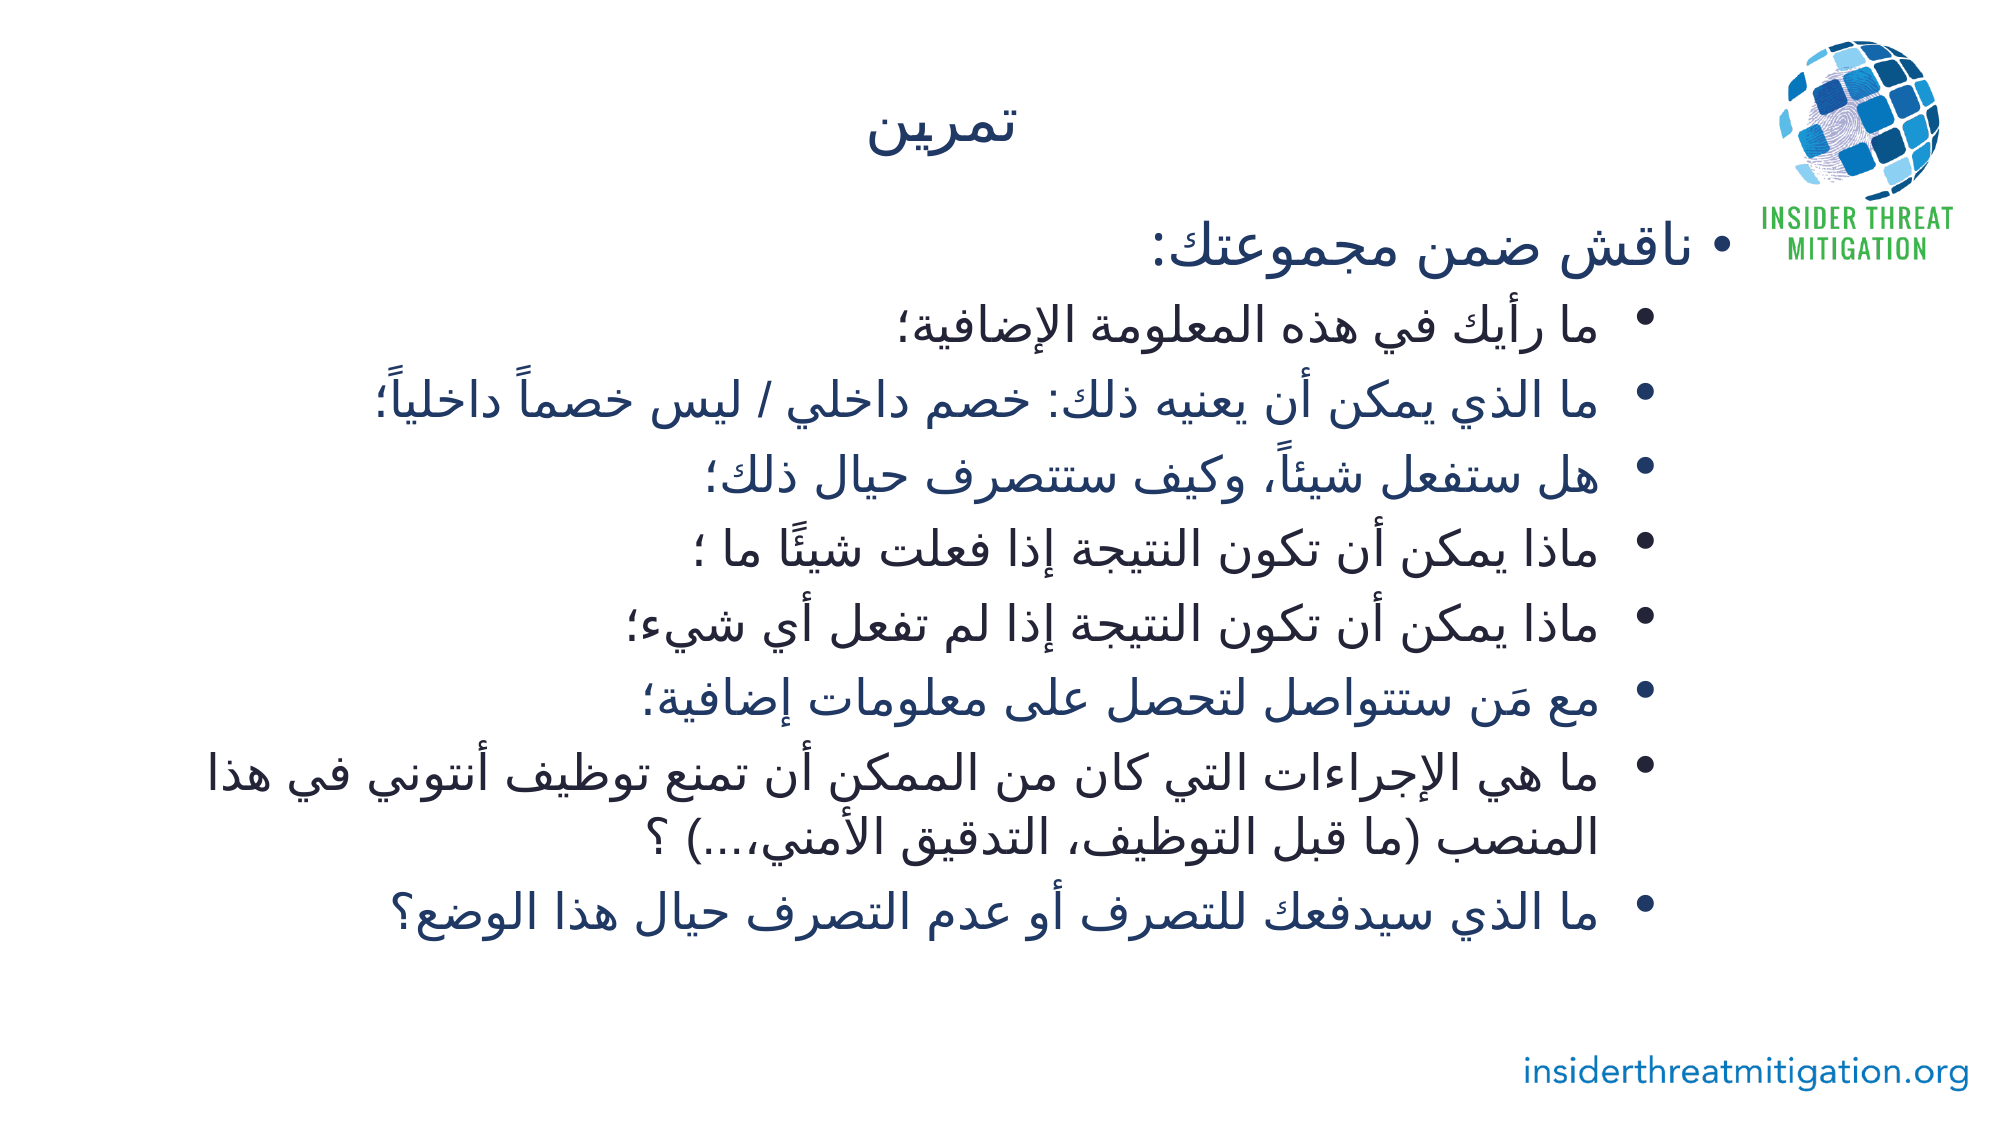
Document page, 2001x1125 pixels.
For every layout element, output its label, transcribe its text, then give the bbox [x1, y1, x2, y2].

list ناقش ضمن مجموعتك: ما رأيك في هذه المعلومة الإضافية؛ ما الذي يمكن أن يعنيه ذلك: خصم داخلي / ليس خصماً داخلياً؛ هل ستفعل شيئاً، وكيف ستتصرف حيال ذلك؛ ماذا يمكن أن تكون النتيجة إذا فعلت شيئًا ما ؛ ماذا يمكن أن تكون النتيجة إذا لم تفعل أي شيء؛ مع مَن ستتواصل لتحصل على معلومات إضافية؛ ما هي الإجراءات التي كان من الممكن أن تمنع توظيف أنتوني في هذا المنصب (ما قبل التوظيف، التدقيق الأمني،...) ؟ ما الذي سيدفعك للتصرف أو عدم التصرف حيال هذا الوضع؟ [137, 207, 1748, 1014]
title تمرين [137, 59, 1748, 183]
picture [1478, 994, 2000, 1125]
picture [1758, 20, 1968, 281]
